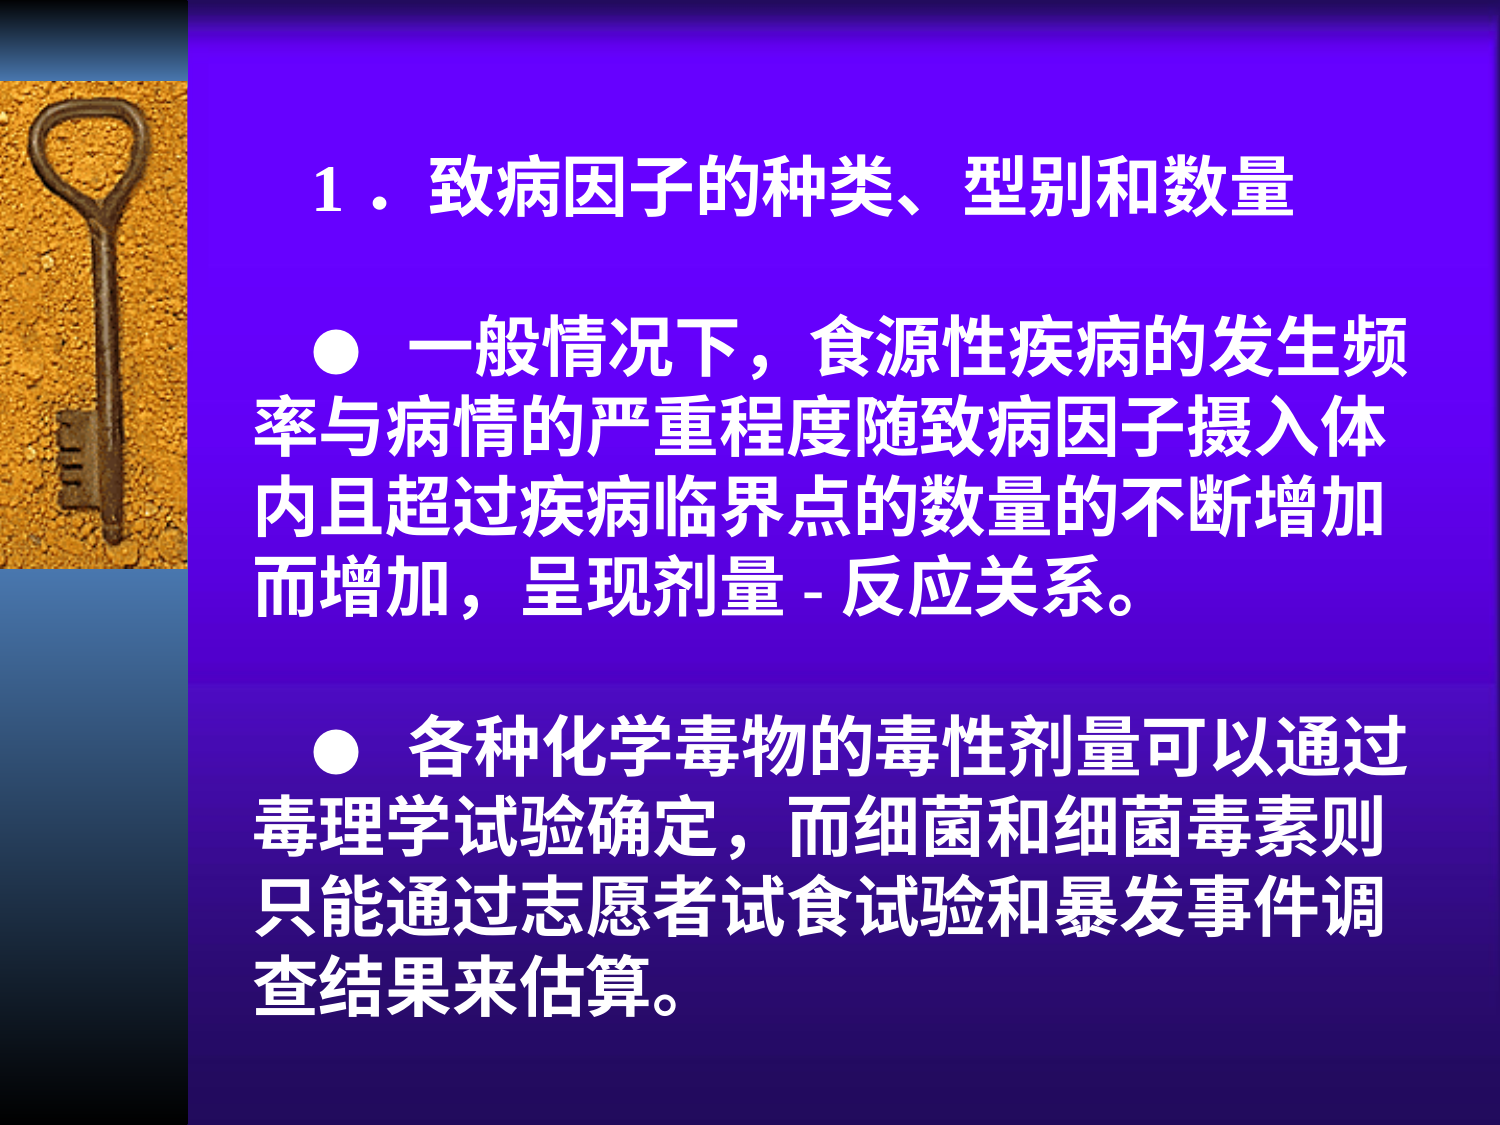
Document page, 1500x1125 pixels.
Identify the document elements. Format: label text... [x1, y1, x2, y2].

picture [0, 0, 1500, 1125]
text_box 1．致病因子的种类、型别和数量 ● 一般情况下，食源性疾病的发生频率与病情的严重程度随致病因子摄入体内且超过疾病临界点的数量的不断增加而增加，呈现剂量-反应关系。 ● 各种化学毒物的毒性剂量可以通过毒理学试验确定，而细菌和细菌毒素则只能通过志愿者试食试验和暴发事件调查结果来估算。 [237, 137, 1450, 1032]
